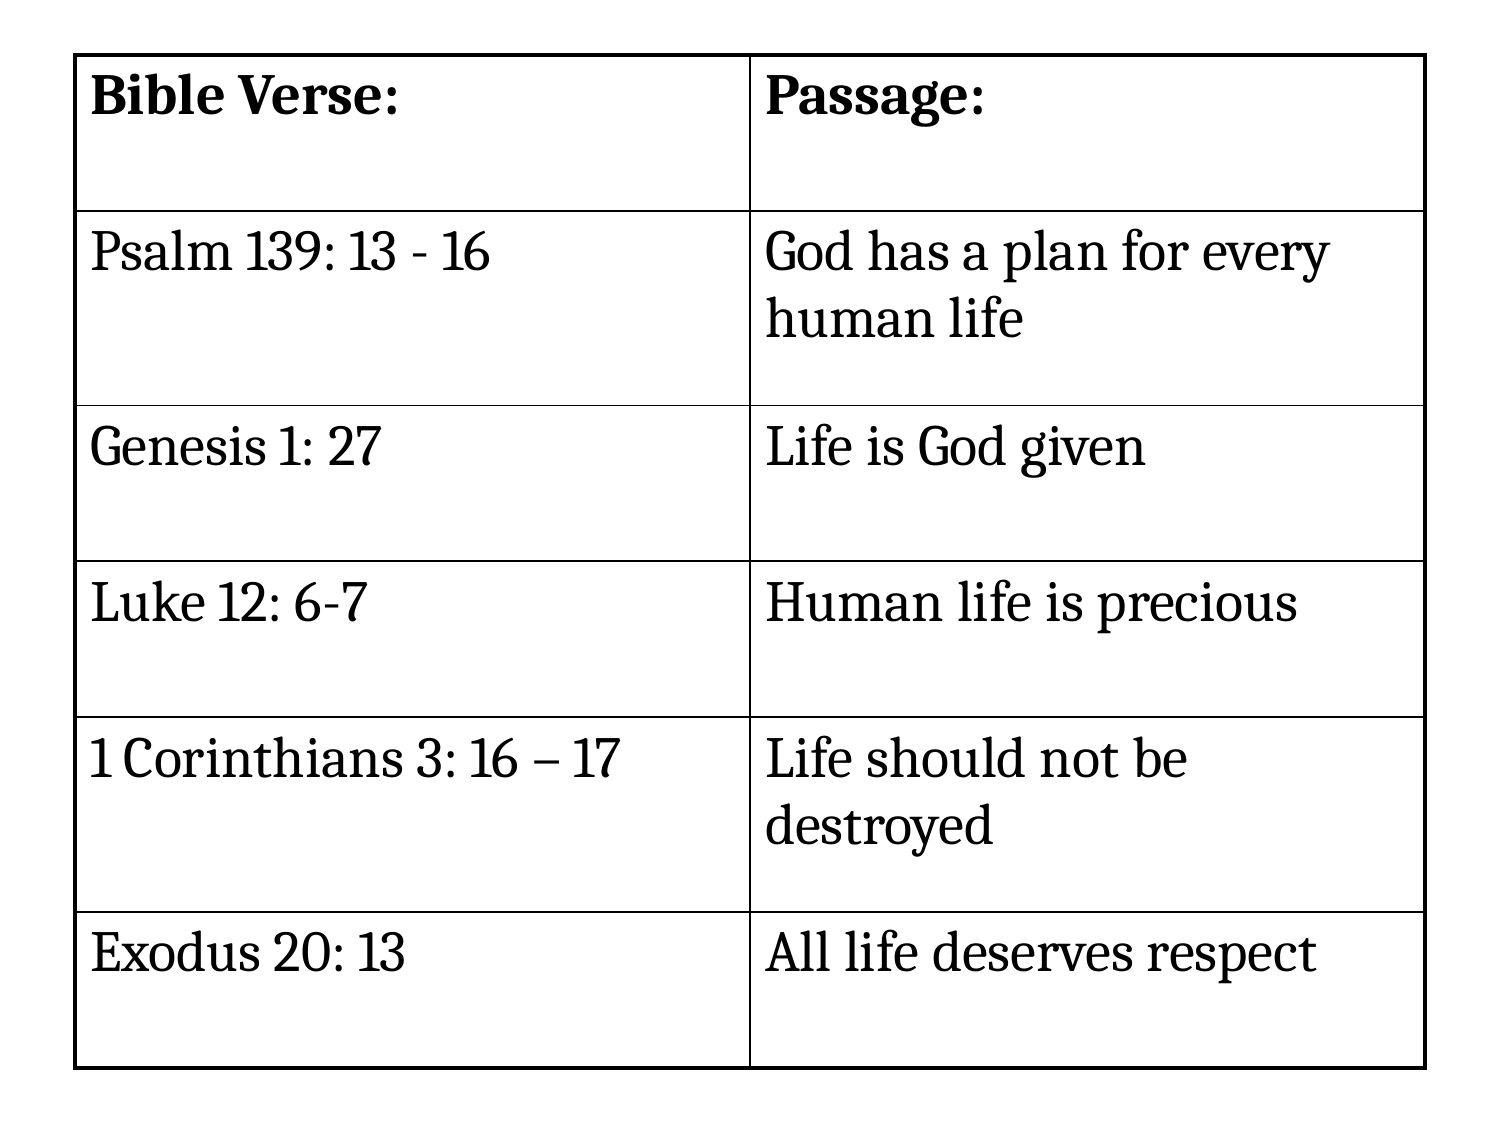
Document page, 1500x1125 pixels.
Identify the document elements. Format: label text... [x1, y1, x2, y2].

table_cell Psalm 139: 13 - 16 [77, 212, 749, 405]
table_cell Life is God given [751, 406, 1423, 560]
table_cell 1 Corinthians 3: 16 – 17 [77, 718, 749, 911]
table_cell Luke 12: 6-7 [77, 562, 749, 716]
table_header Bible Verse: [77, 57, 749, 210]
table_cell God has a plan for every human life [751, 212, 1423, 405]
table_cell Exodus 20: 13 [77, 913, 749, 1066]
table_cell Genesis 1: 27 [77, 406, 749, 560]
table_cell Human life is precious [751, 562, 1423, 716]
table_cell Life should not be destroyed [751, 718, 1423, 911]
table_cell All life deserves respect [751, 913, 1423, 1066]
table_header Passage: [751, 57, 1423, 210]
